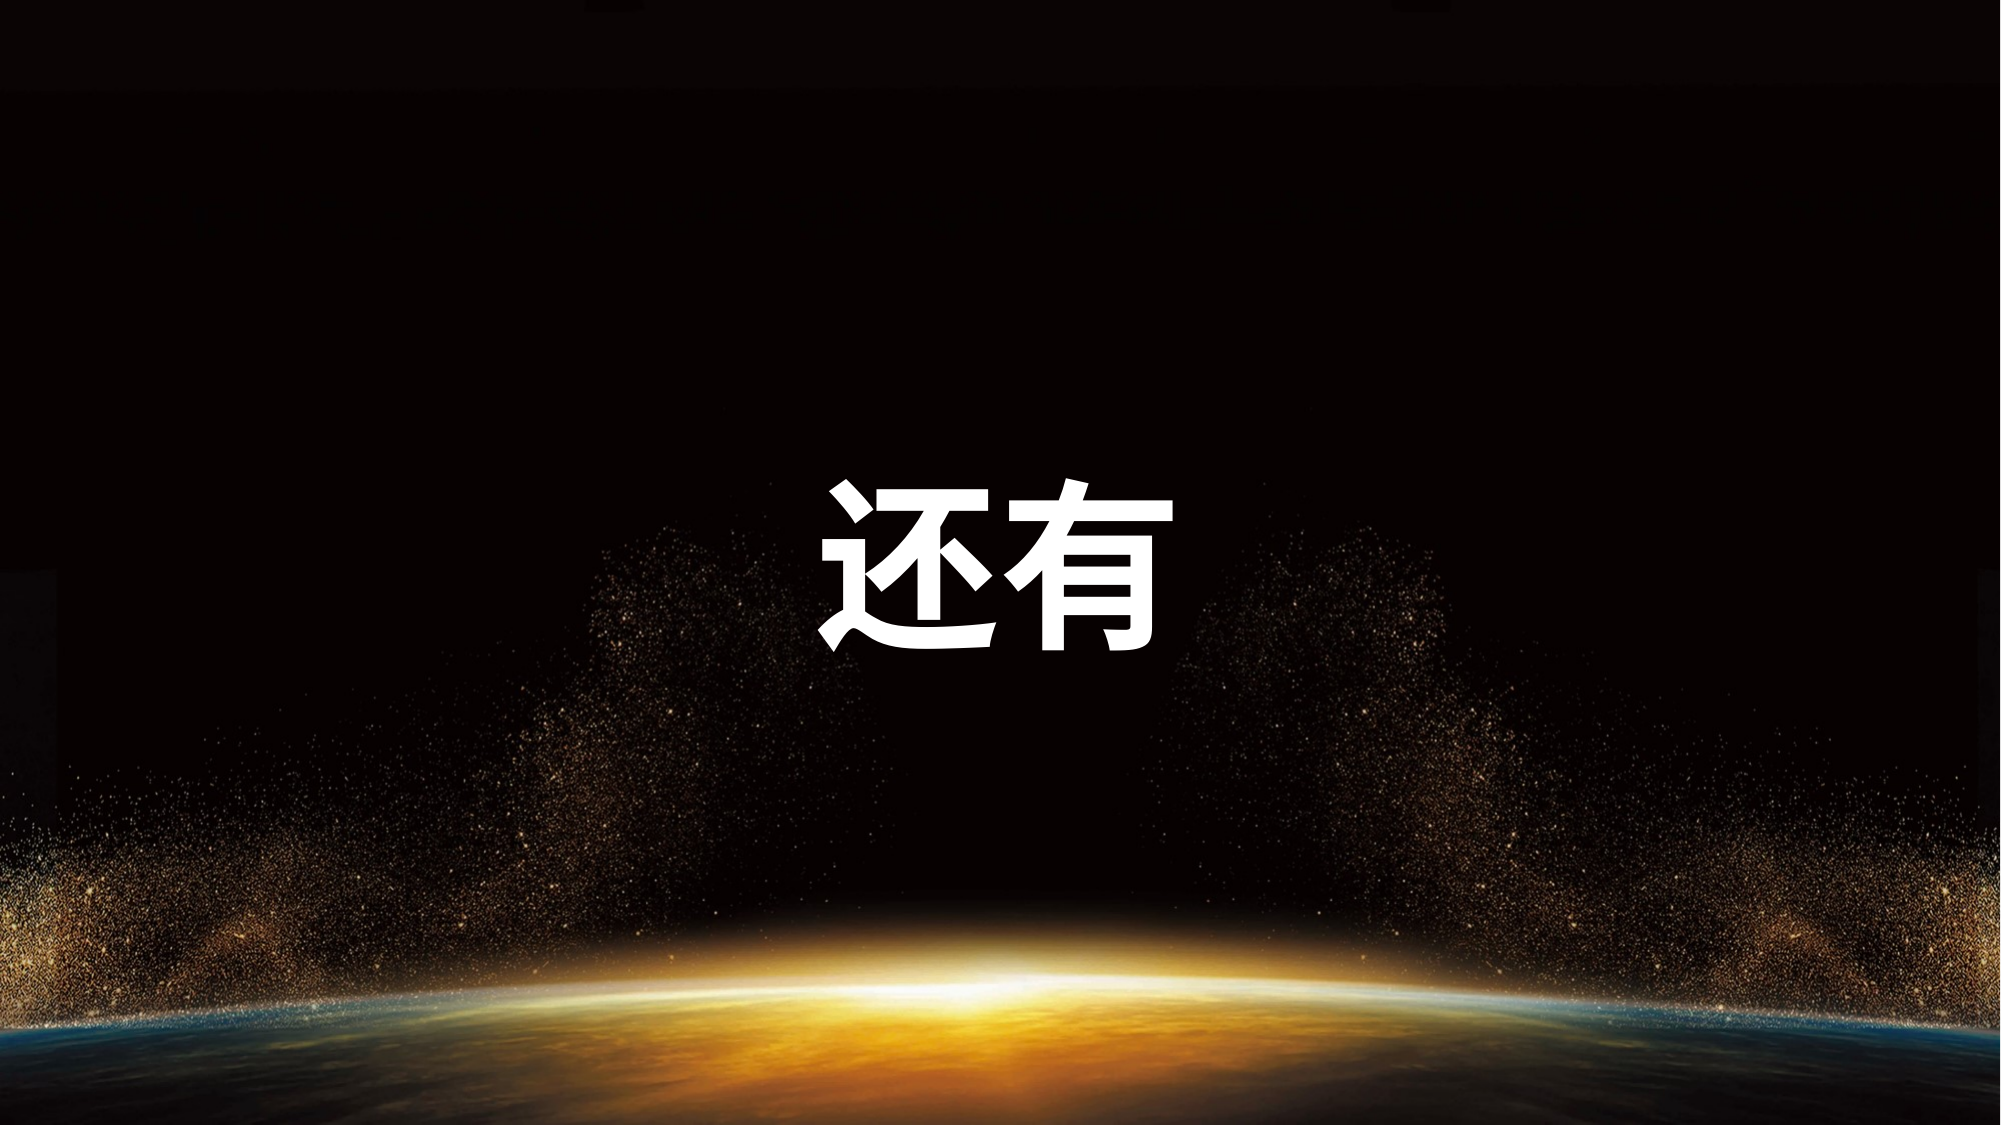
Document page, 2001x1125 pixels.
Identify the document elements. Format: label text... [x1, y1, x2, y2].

picture [0, 0, 2001, 1125]
text_box 还有 [801, 443, 1198, 679]
